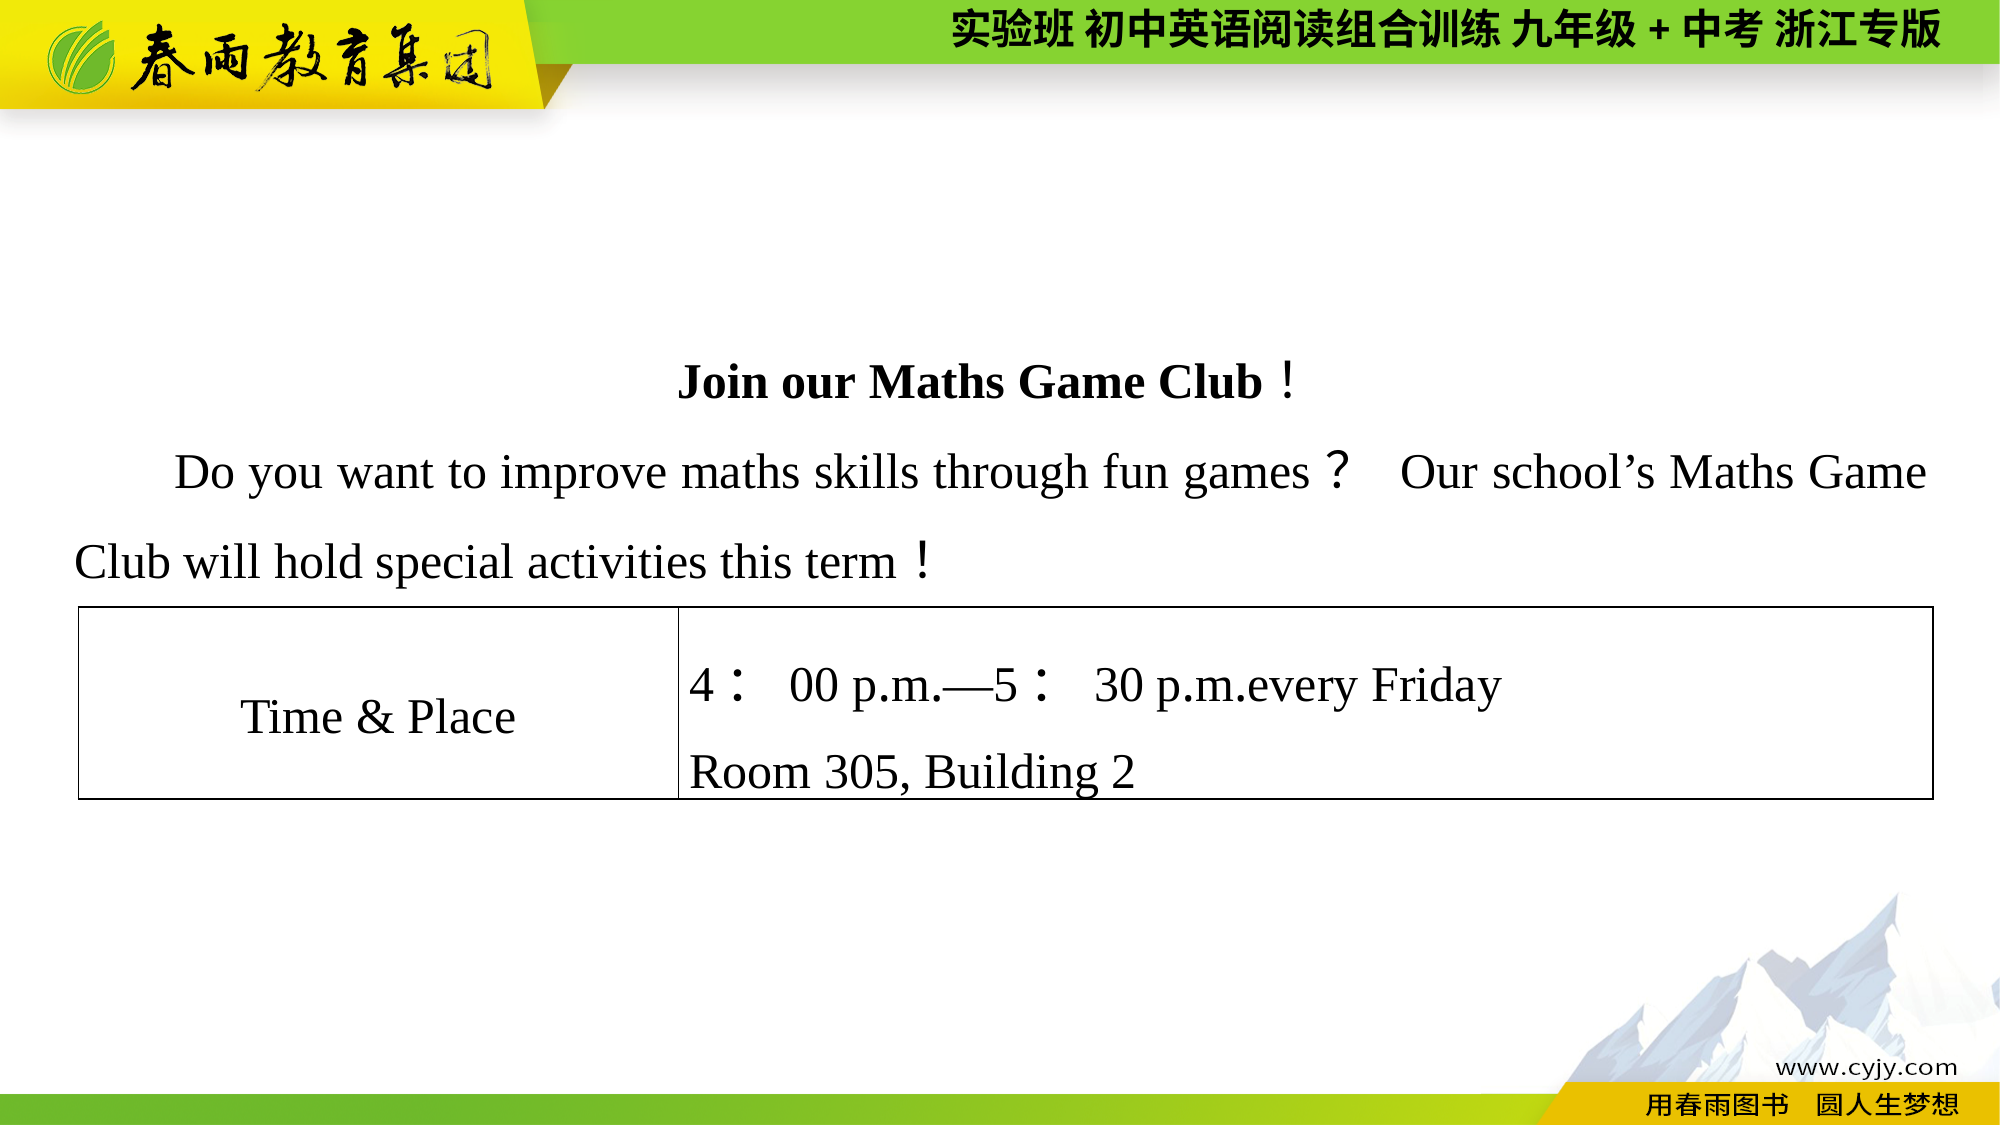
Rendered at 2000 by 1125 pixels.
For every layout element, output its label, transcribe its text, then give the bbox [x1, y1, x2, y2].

list Join our Maths Game Club！ Do you want to improve maths skills through fun games？ Our school’s Maths Game Club will hold special activities this term！ [59, 311, 1944, 588]
table_header 4：00 p.m.—5：30 p.m.every Friday Room 305, Building 2 [679, 608, 1932, 798]
picture [0, 0, 2000, 1125]
table_header Time & Place [79, 608, 678, 798]
